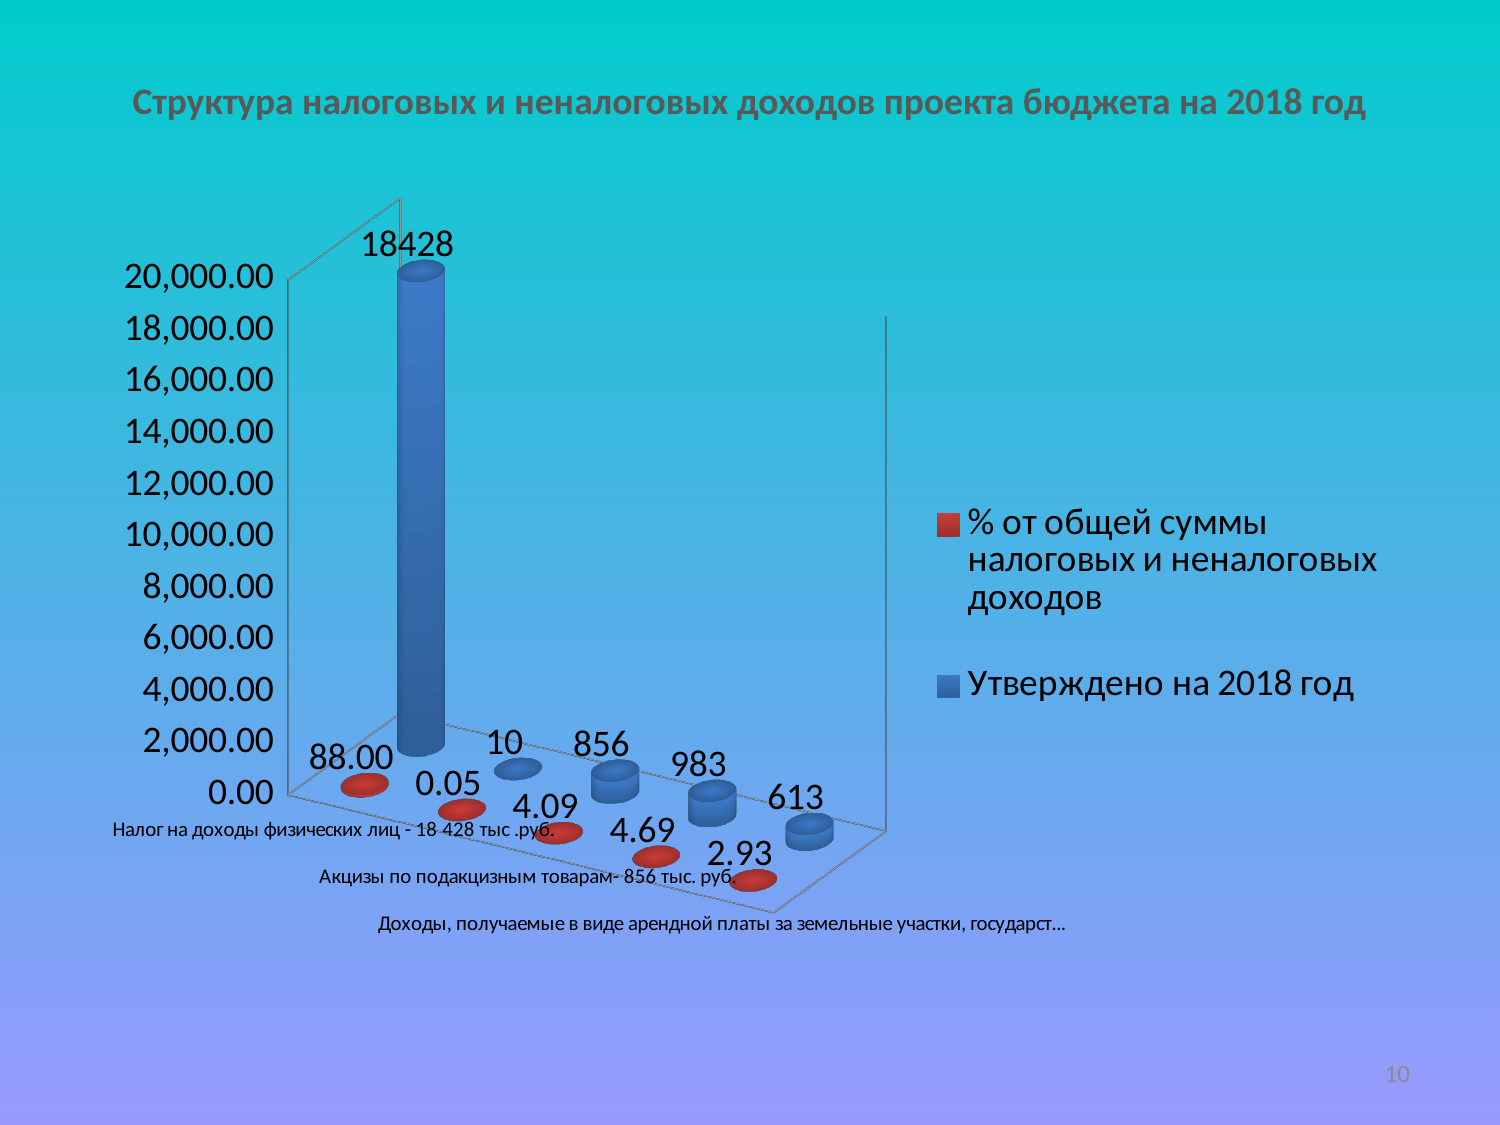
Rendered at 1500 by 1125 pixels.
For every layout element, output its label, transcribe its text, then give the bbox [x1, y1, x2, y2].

chart [34, 105, 1425, 1050]
title Структура налоговых и неналоговых доходов проекта бюджета на 2018 год [74, 46, 1426, 105]
slide_number 10 [1074, 1056, 1425, 1103]
